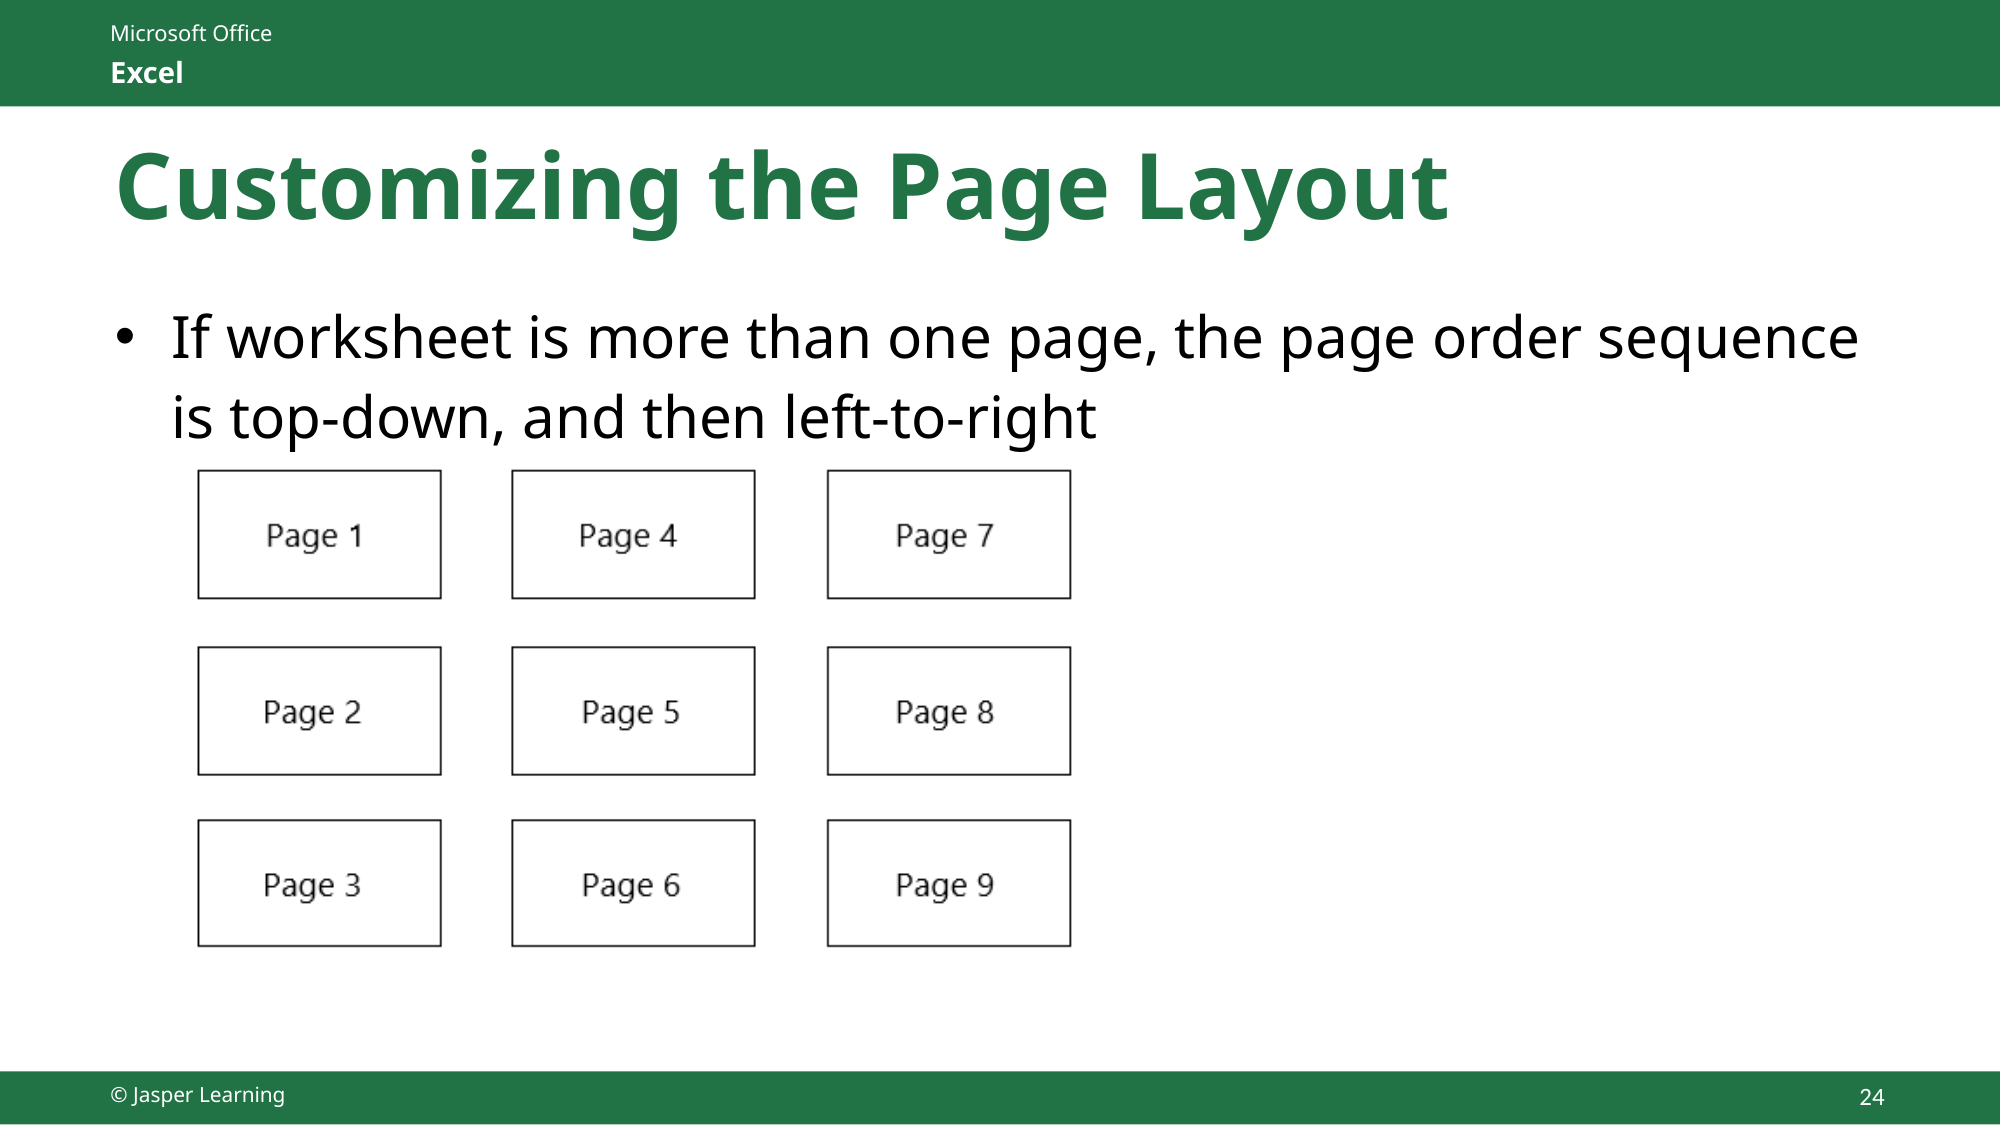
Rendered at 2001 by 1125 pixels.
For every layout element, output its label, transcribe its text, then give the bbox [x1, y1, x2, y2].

title Customizing the Page Layout [99, 118, 1866, 248]
list If worksheet is more than one page, the page order sequence is top-down, and then left-to-right [99, 283, 1900, 1026]
slide_number 24 [1433, 1065, 1900, 1125]
footer © Jasper Learning [95, 1065, 729, 1125]
picture [184, 458, 1083, 956]
